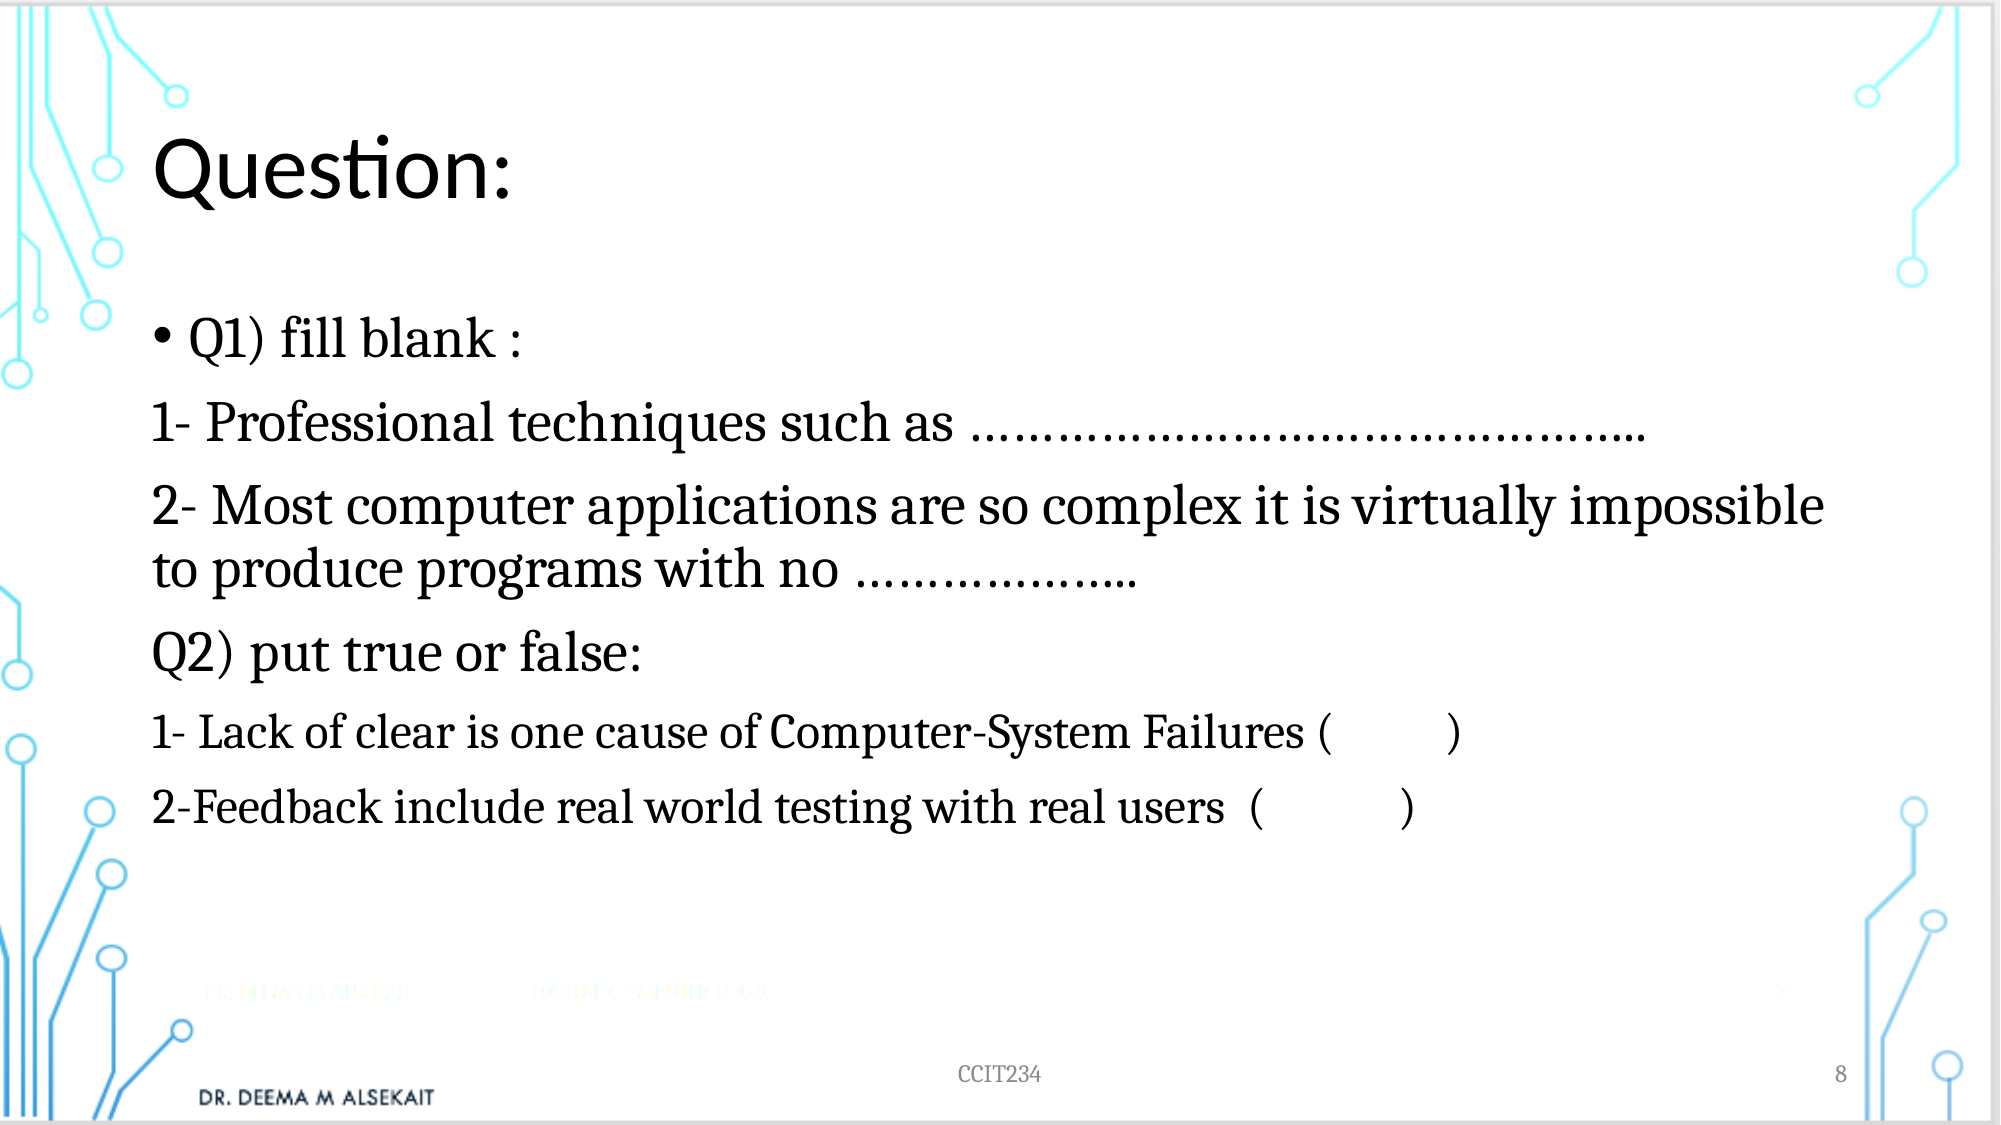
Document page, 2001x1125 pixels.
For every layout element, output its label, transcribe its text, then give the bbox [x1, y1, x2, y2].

title Question: [137, 59, 1863, 278]
slide_number 8 [1412, 1042, 1863, 1103]
picture [0, 0, 2001, 1125]
list Q1) fill blank : 1- Professional techniques such as ……………………………………….. 2- Most computer applications are so complex it is virtually impossible to produce programs with no ……………….. Q2) put true or false: 1- Lack of clear is one cause of Computer-System Failures ( ) 2-Feedback include real world testing with real users ( ) [137, 299, 1863, 1014]
footer CCIT234 [662, 1042, 1338, 1103]
